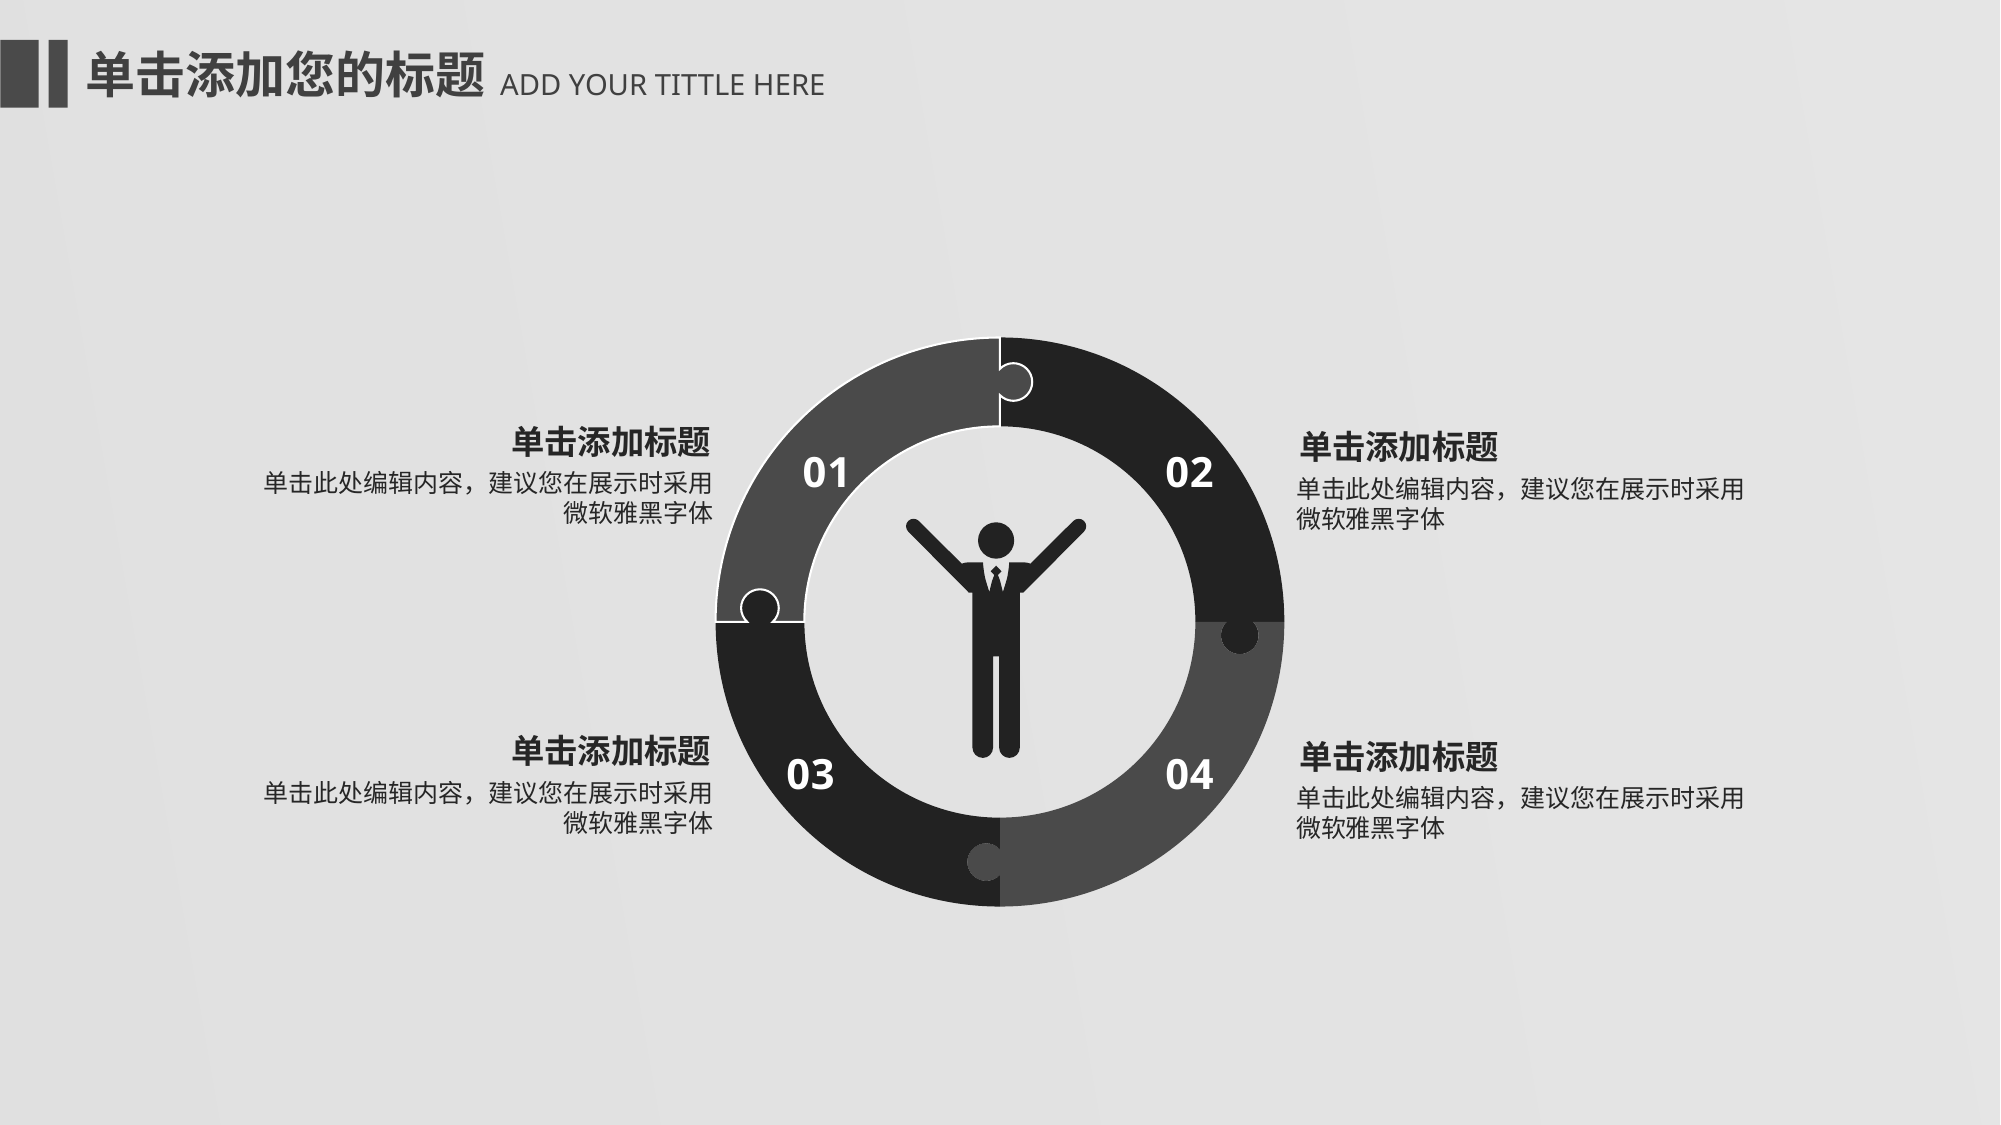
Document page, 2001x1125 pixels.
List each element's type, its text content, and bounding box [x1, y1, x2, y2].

text_box 单击添加您的标题 [71, 36, 511, 111]
text_box 单击添加标题 [1284, 729, 1676, 783]
text_box 单击此处编辑内容，建议您在展示时采用微软雅黑字体 [261, 777, 714, 838]
text_box ADD YOUR TITTLE HERE [485, 59, 856, 109]
text_box 单击添加标题 [1284, 419, 1676, 474]
text_box [906, 518, 1087, 758]
text_box 单击添加标题 [327, 414, 726, 468]
text_box [969, 621, 1285, 907]
text_box [978, 522, 1015, 559]
text_box 03 [780, 748, 842, 799]
text_box [715, 337, 1033, 622]
text_box [714, 590, 1002, 908]
text_box [998, 336, 1286, 654]
text_box 单击此处编辑内容，建议您在展示时采用微软雅黑字体 [1296, 782, 1749, 843]
text_box 单击此处编辑内容，建议您在展示时采用微软雅黑字体 [1296, 473, 1749, 534]
text_box 02 [1158, 445, 1221, 496]
text_box 单击此处编辑内容，建议您在展示时采用微软雅黑字体 [261, 467, 714, 528]
text_box 04 [1158, 748, 1221, 799]
text_box 单击添加标题 [327, 724, 726, 778]
text_box 01 [796, 445, 858, 496]
